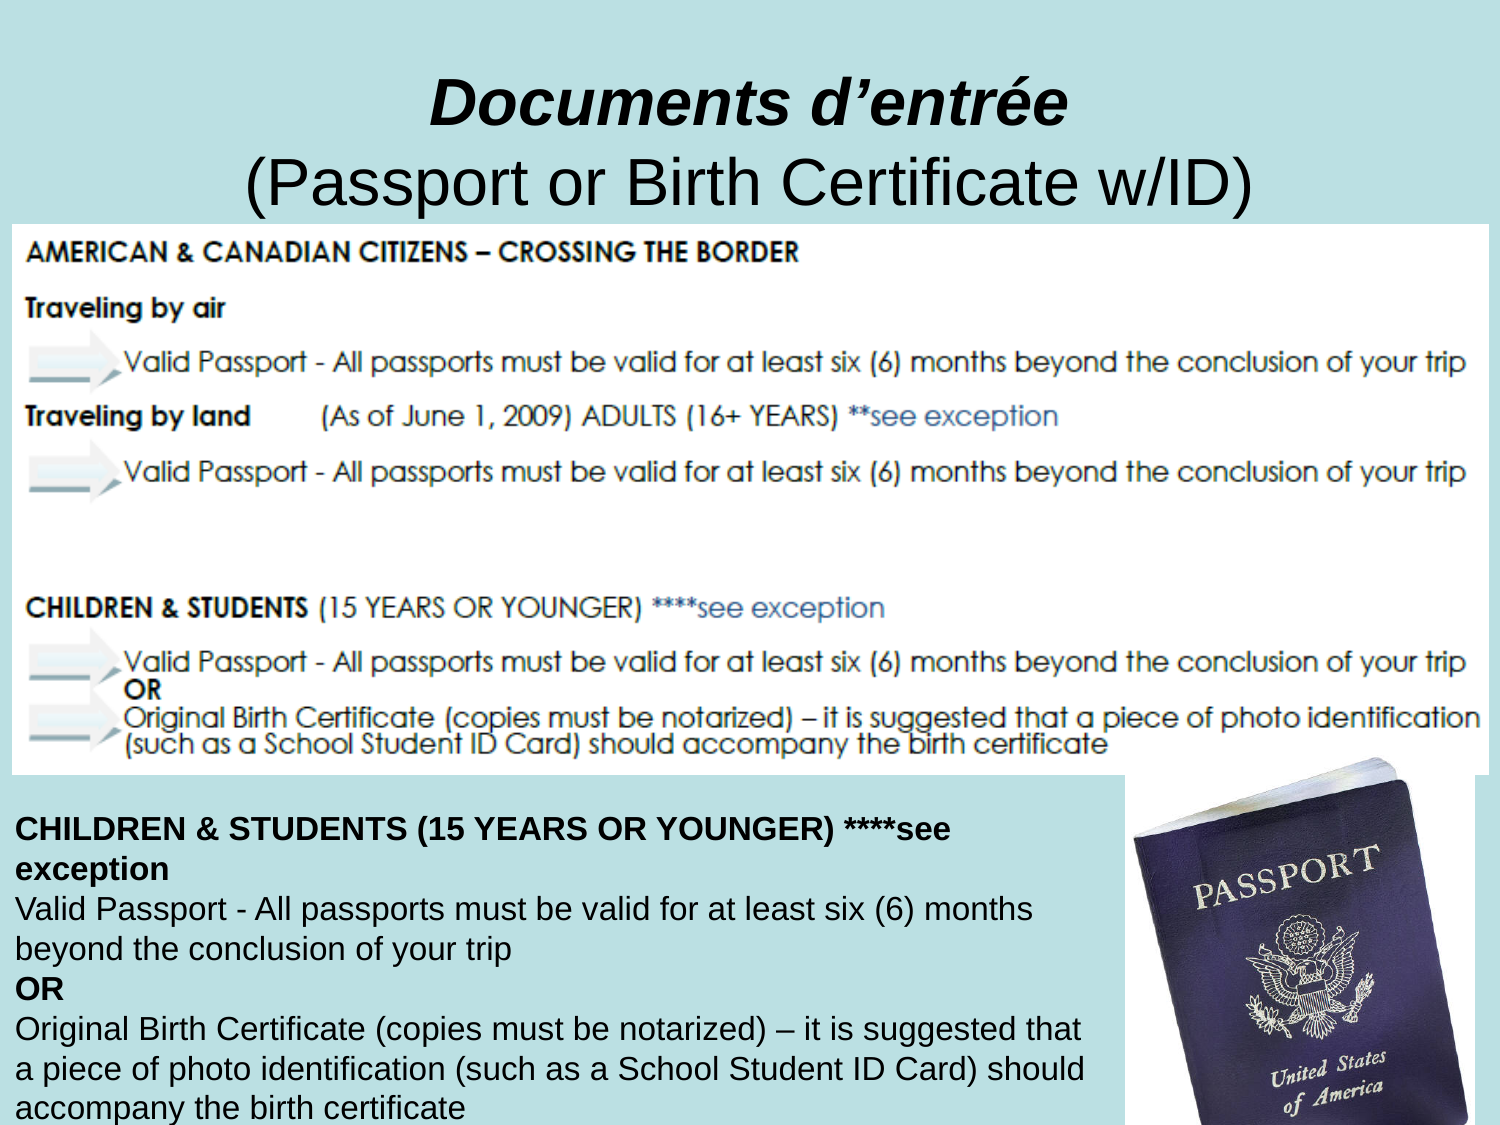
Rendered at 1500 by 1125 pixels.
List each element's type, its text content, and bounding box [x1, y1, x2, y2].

picture [12, 224, 1489, 1125]
text_box CHILDREN & STUDENTS (15 YEARS OR YOUNGER) ****see exception Valid Passport - All passports must be valid for at least six (6) months beyond the conclusion of your trip OR Original Birth Certificate (copies must be notarized) – it is suggested that a piece of photo identification (such as a School Student ID Card) should accompany the birth certificate [0, 799, 1119, 1005]
title Documents d’entrée (Passport or Birth Certificate w/ID) [0, 44, 1500, 233]
